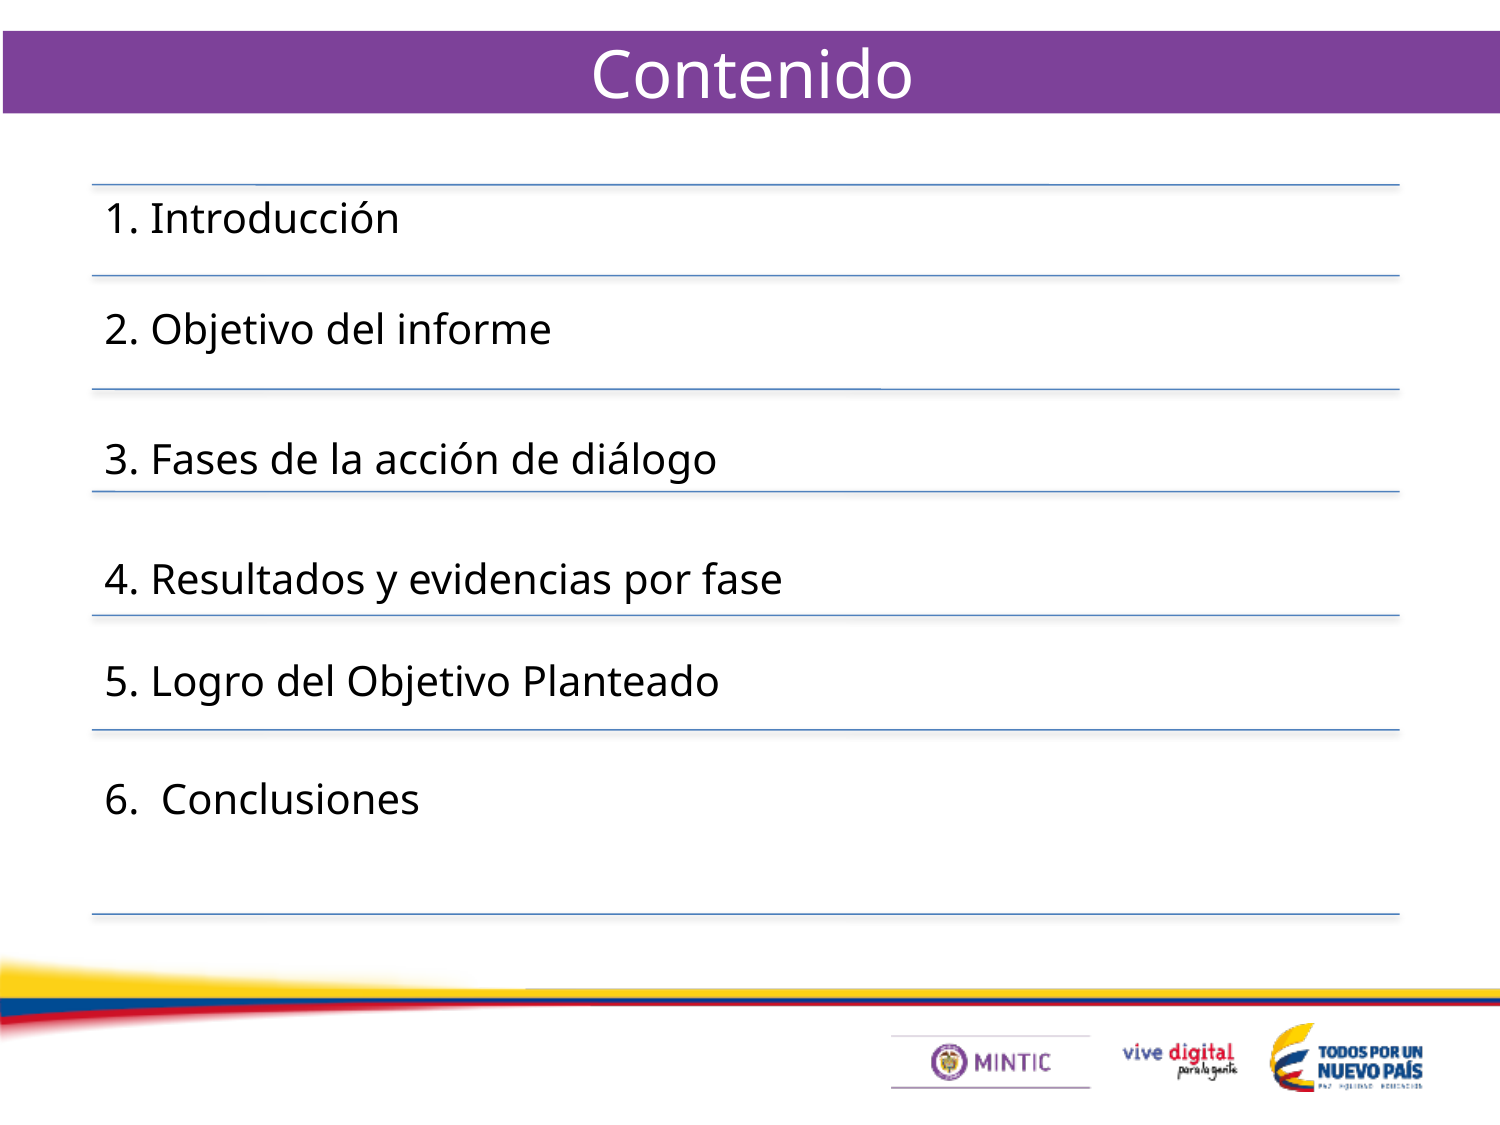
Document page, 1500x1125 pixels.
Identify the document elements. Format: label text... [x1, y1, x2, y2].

text_box Contenido [1, 29, 1500, 116]
picture [0, 951, 1500, 1092]
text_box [91, 184, 1400, 1000]
